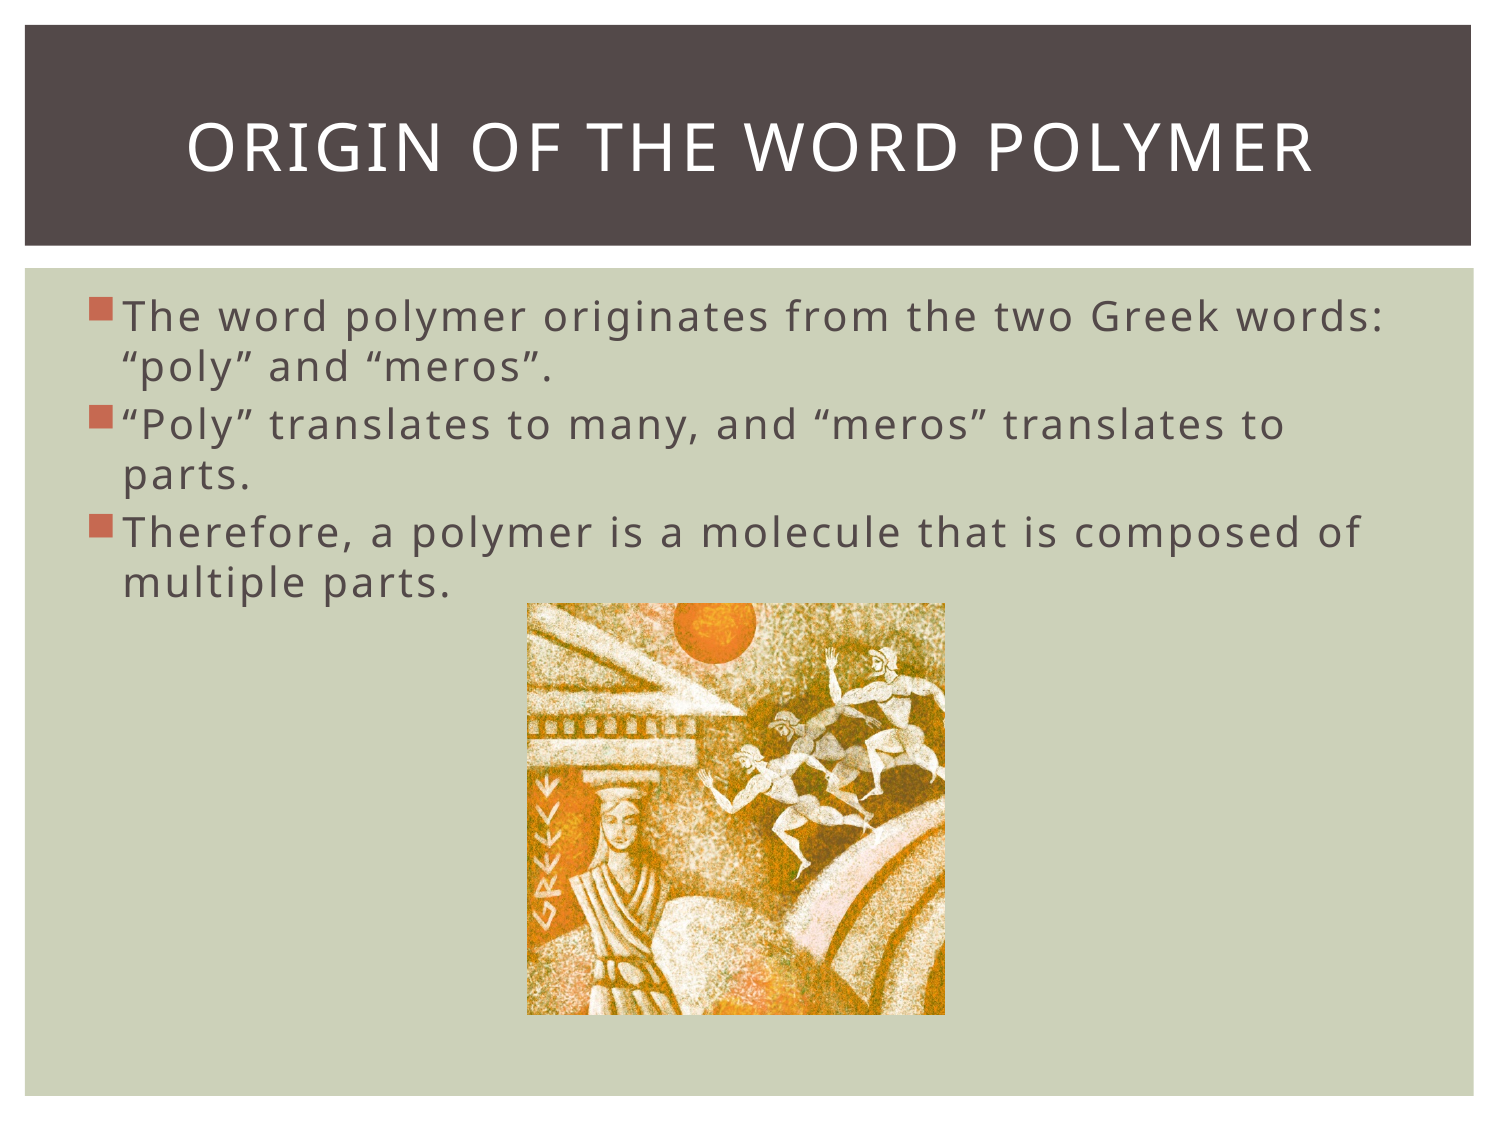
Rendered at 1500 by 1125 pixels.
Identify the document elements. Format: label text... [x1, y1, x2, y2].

picture [526, 603, 945, 1015]
list The word polymer originates from the two Greek words: “poly” and “meros”. “Poly” translates to many, and “meros” translates to parts. Therefore, a polymer is a molecule that is composed of multiple parts. [62, 281, 1442, 1005]
title Origin of the word polymer [62, 58, 1438, 232]
